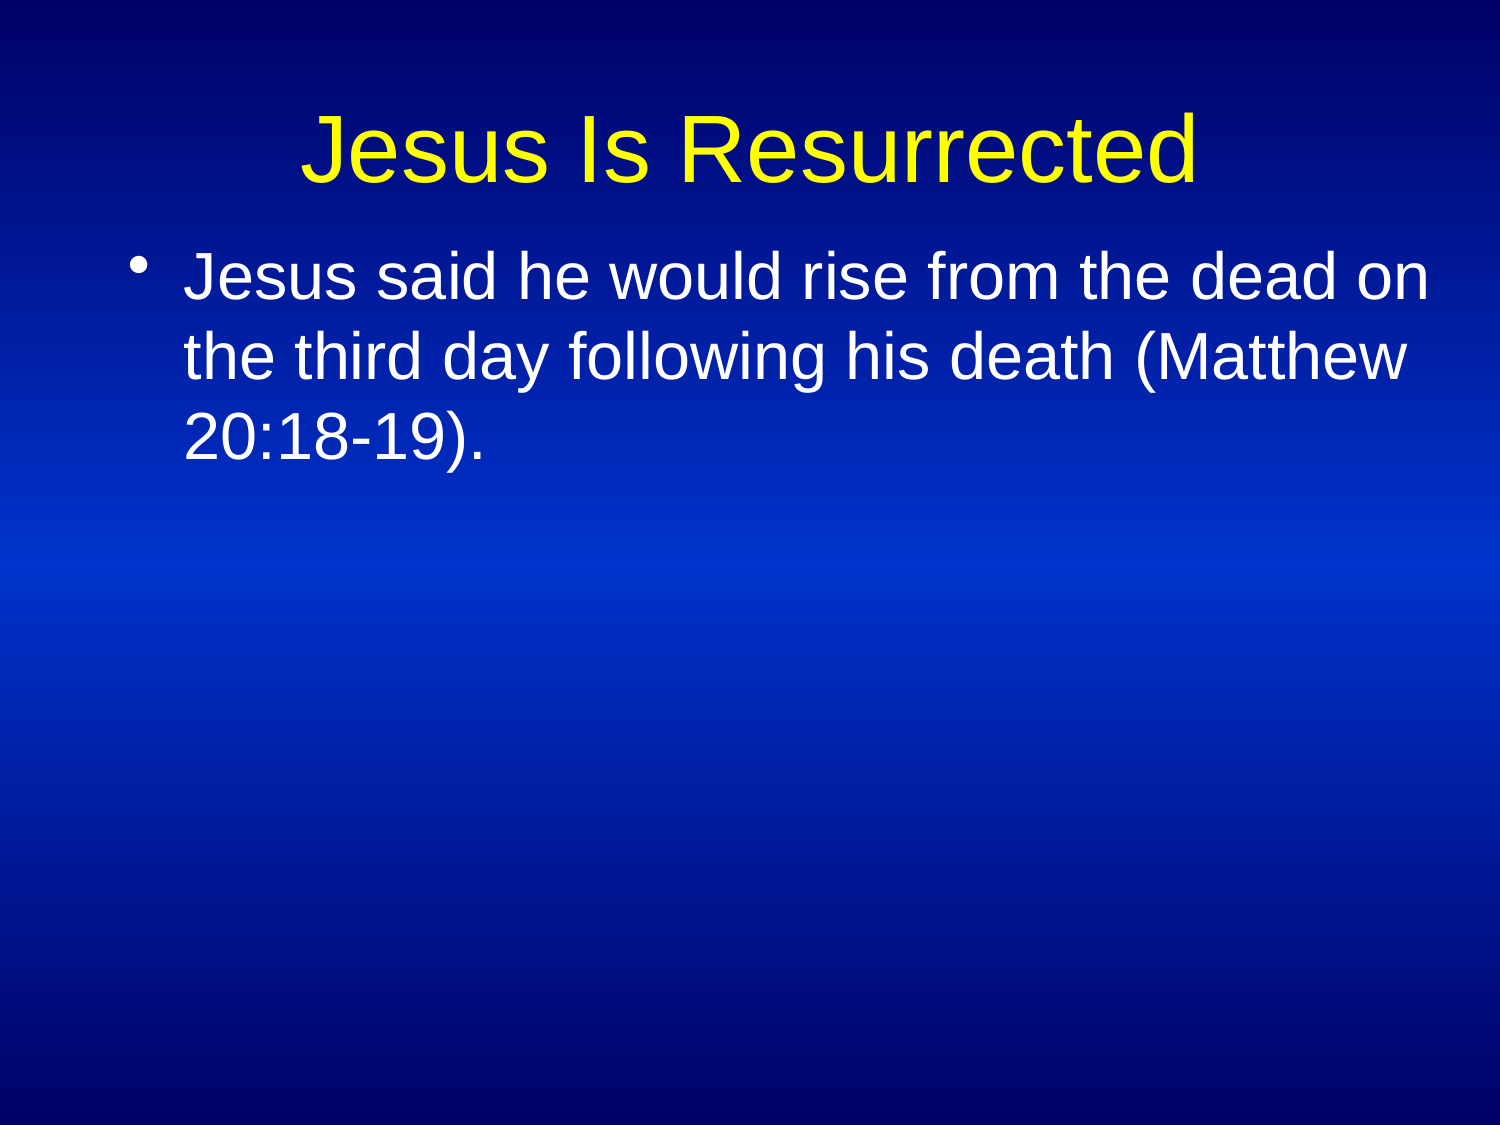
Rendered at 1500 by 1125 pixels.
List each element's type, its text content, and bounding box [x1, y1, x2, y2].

title Jesus Is Resurrected [37, 50, 1463, 238]
list Jesus said he would rise from the dead on the third day following his death (Matthew 20:18-19). [112, 224, 1463, 1125]
